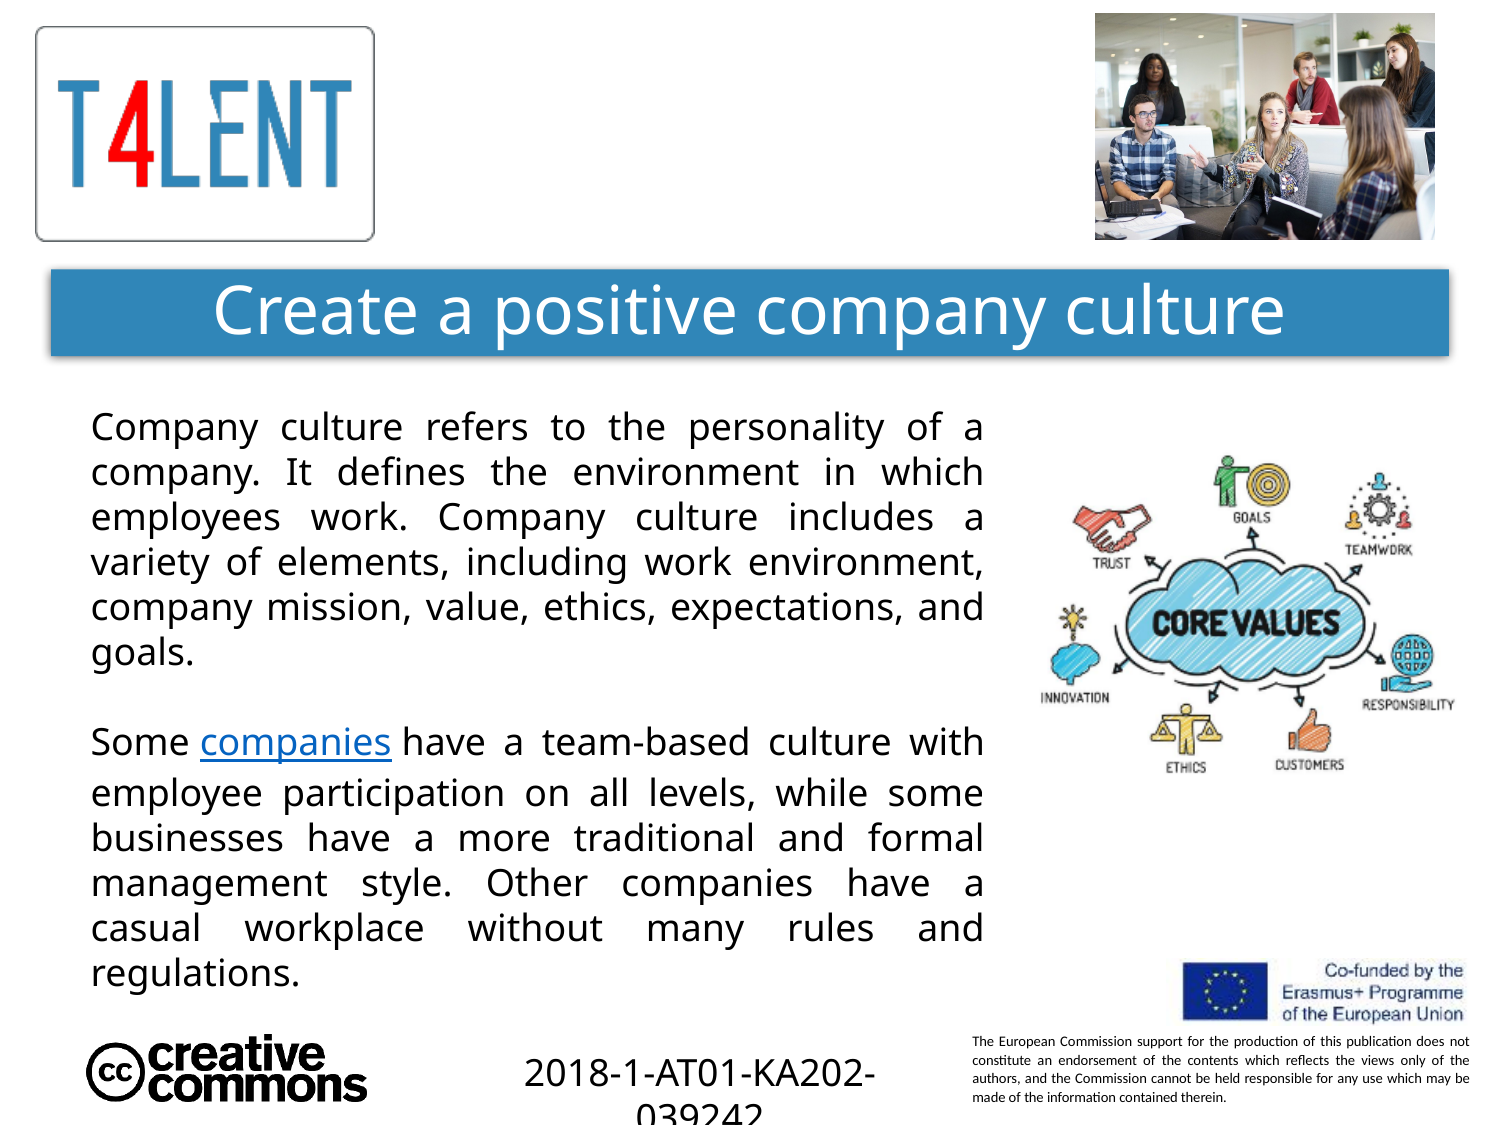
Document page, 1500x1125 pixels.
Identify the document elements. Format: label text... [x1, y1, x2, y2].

picture [982, 414, 1500, 814]
picture [1094, 13, 1436, 241]
text_box Company culture refers to the personality of a company. It defines the environment in which employees work. Company culture includes a variety of elements, including work environment, company mission, value, ethics, expectations, and goals. Some companies have a team-based culture with employee participation on all levels, while some businesses have a more traditional and formal management style. Other companies have a casual workplace without many rules and regulations. [75, 395, 1001, 911]
picture [35, 26, 375, 242]
title Create a positive company culture [51, 269, 1449, 357]
text_box 2018-1-AT01-KA202-039242 [454, 1040, 946, 1102]
picture [85, 1034, 367, 1102]
picture [1166, 958, 1478, 1026]
